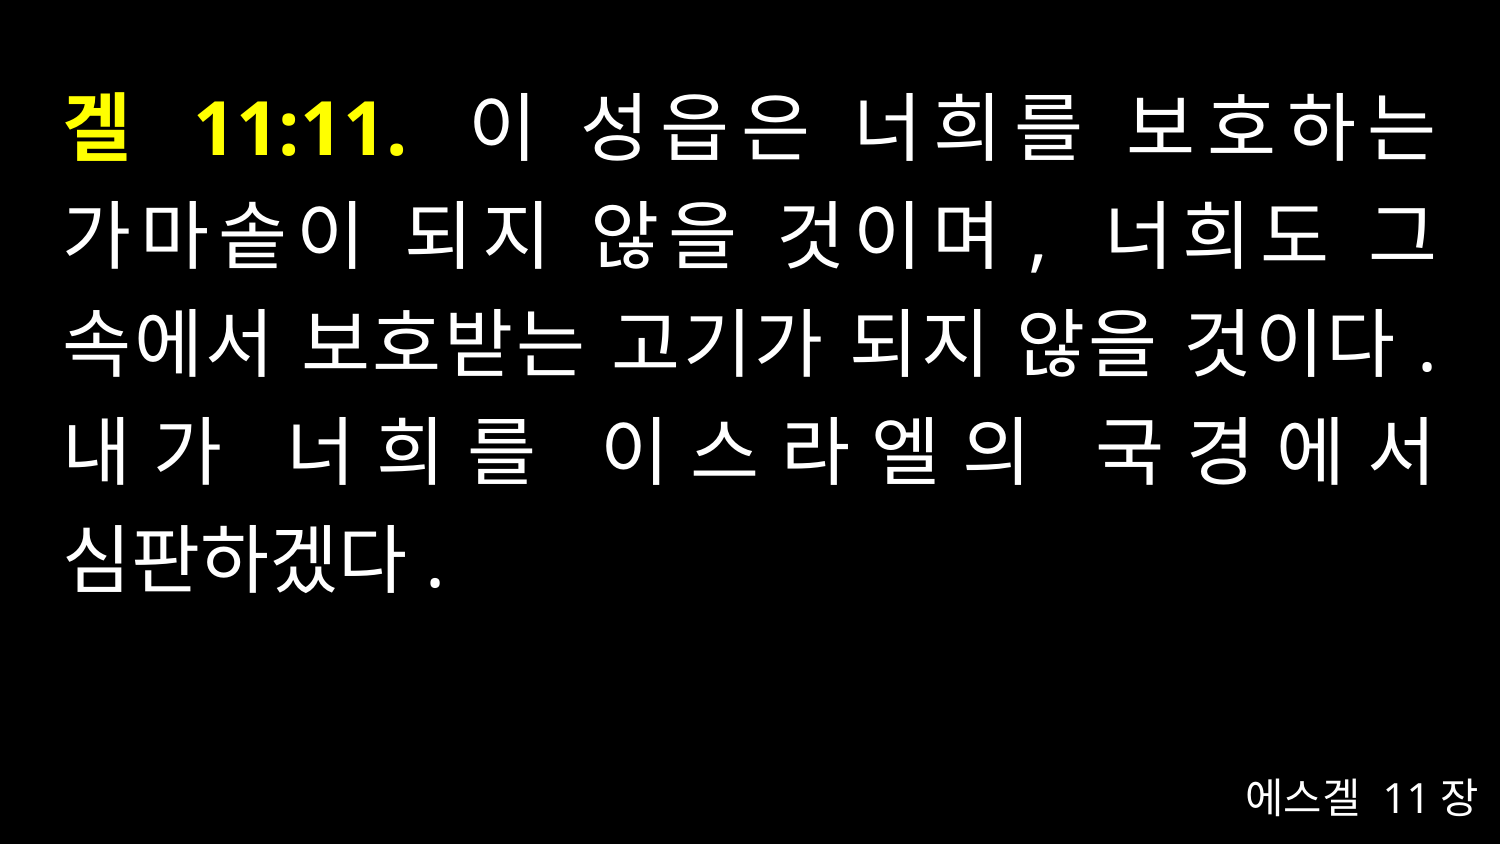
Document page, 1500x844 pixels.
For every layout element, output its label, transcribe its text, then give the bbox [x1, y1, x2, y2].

title 겔 11:11. 이 성읍은 너희를 보호하는 가마솥이 되지 않을 것이며, 너희도 그 속에서 보호받는 고기가 되지 않을 것이다. 내가 너희를 이스라엘의 국경에서 심판하겠다. [0, 0, 1500, 844]
subtitle 에스겔 11장 [916, 770, 1500, 844]
